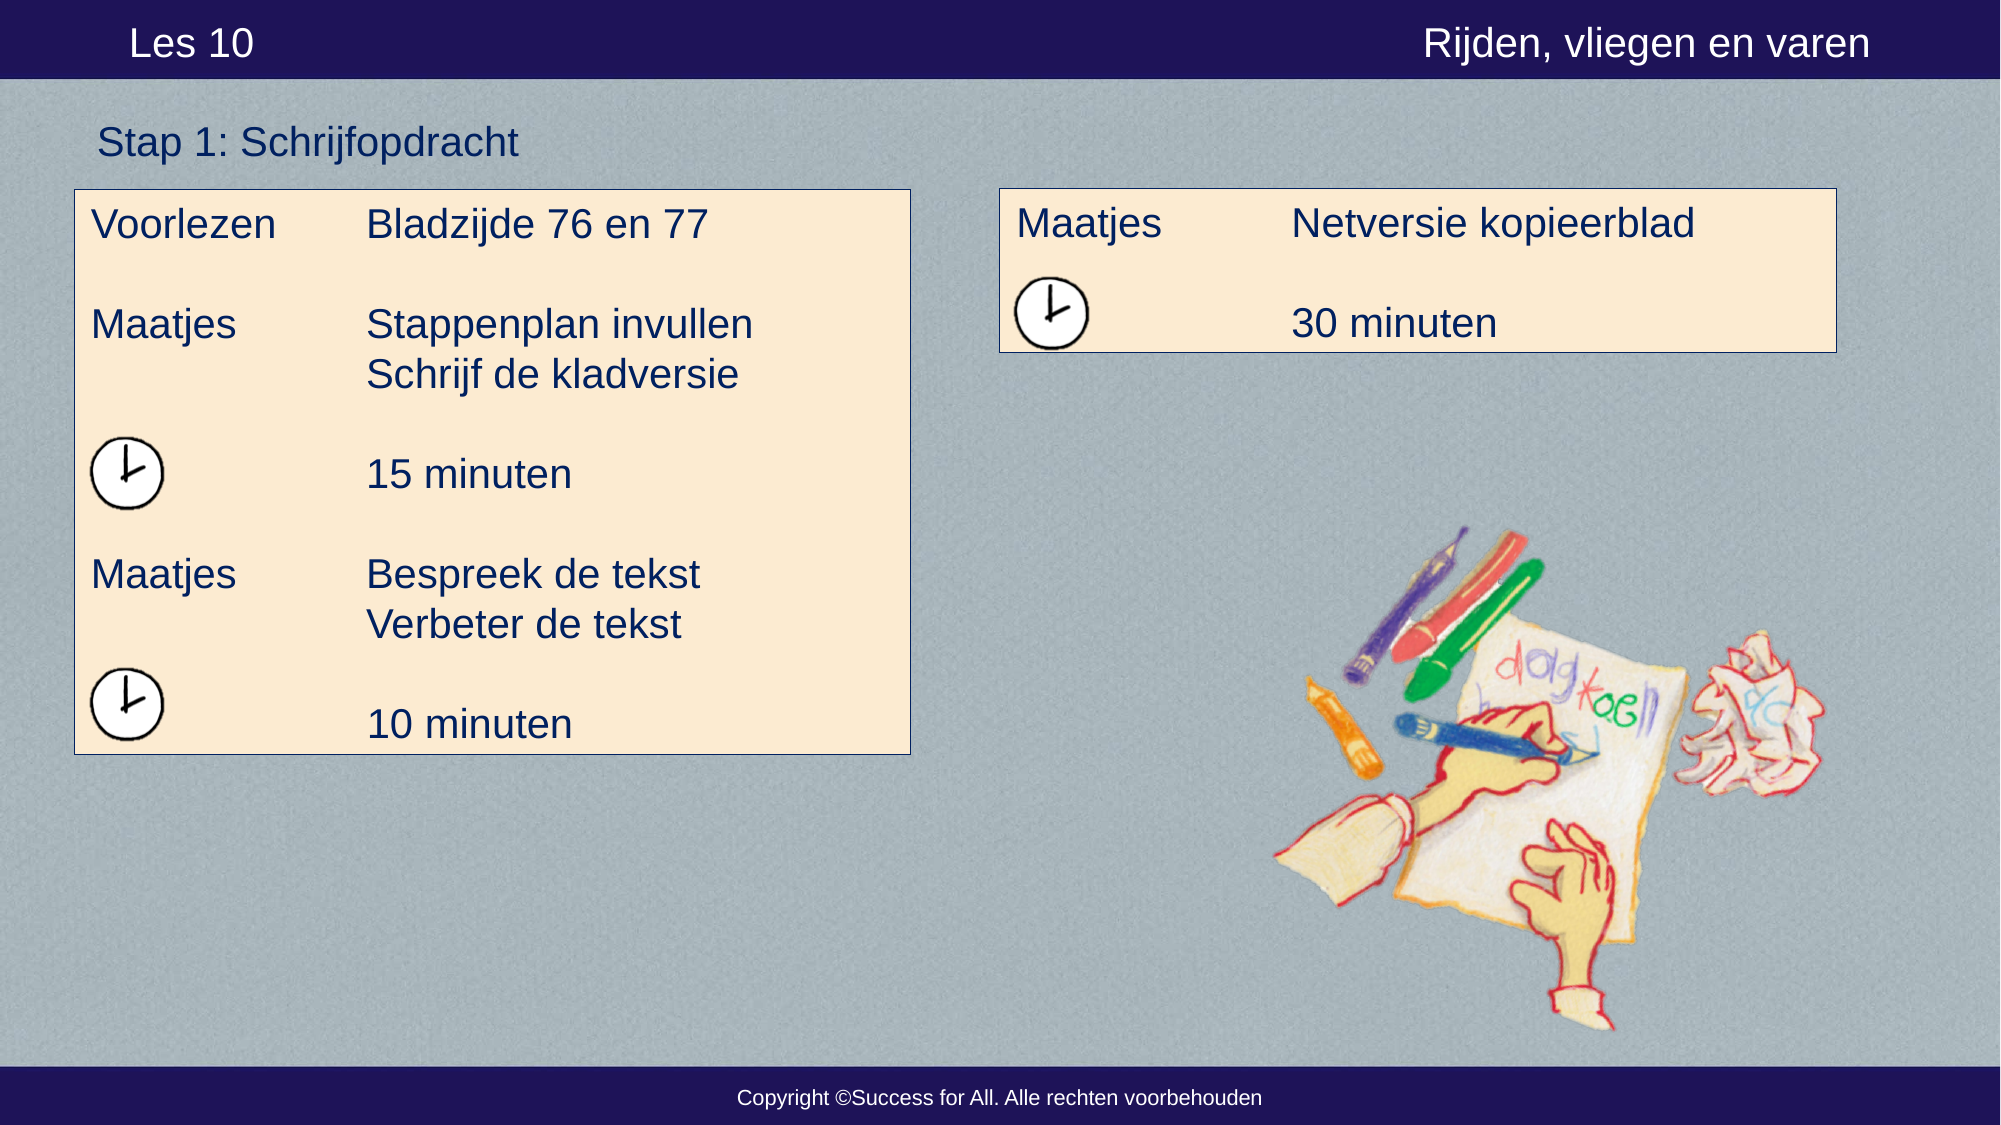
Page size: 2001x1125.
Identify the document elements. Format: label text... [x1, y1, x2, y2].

text_box Les 10 [114, 8, 354, 73]
text_box Stap 1: Schrijfopdracht [82, 107, 875, 173]
text_box Maatjes Netversie kopieerblad 30 minuten [999, 188, 1837, 353]
text_box Voorlezen Bladzijde 76 en 77 Maatjes Stappenplan invullen Schrijf de kladversie 15 minuten Maatjes Bespreek de tekst Verbeter de tekst 10 minuten [74, 189, 911, 755]
picture [0, 0, 2001, 1125]
text_box Copyright ©Success for All. Alle rechten voorbehouden [0, 1076, 2000, 1125]
text_box Rijden, vliegen en varen [999, 8, 1886, 123]
